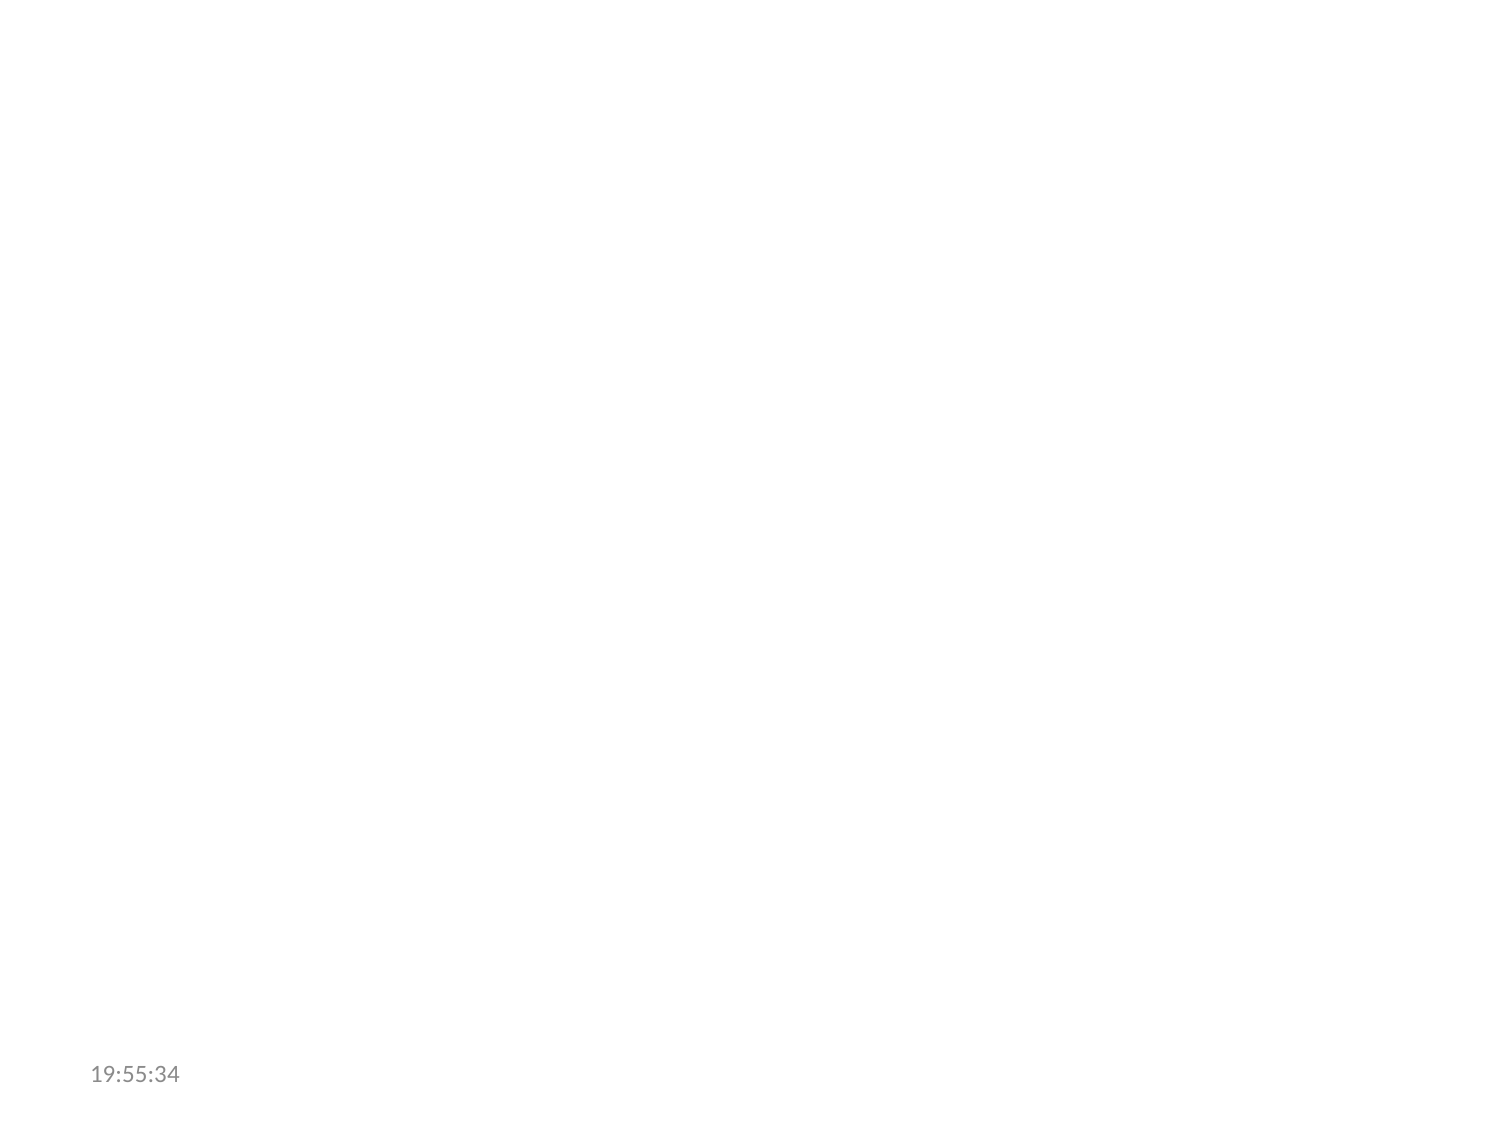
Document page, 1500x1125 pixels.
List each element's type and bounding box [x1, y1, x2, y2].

slide_number [75, 1042, 425, 1103]
